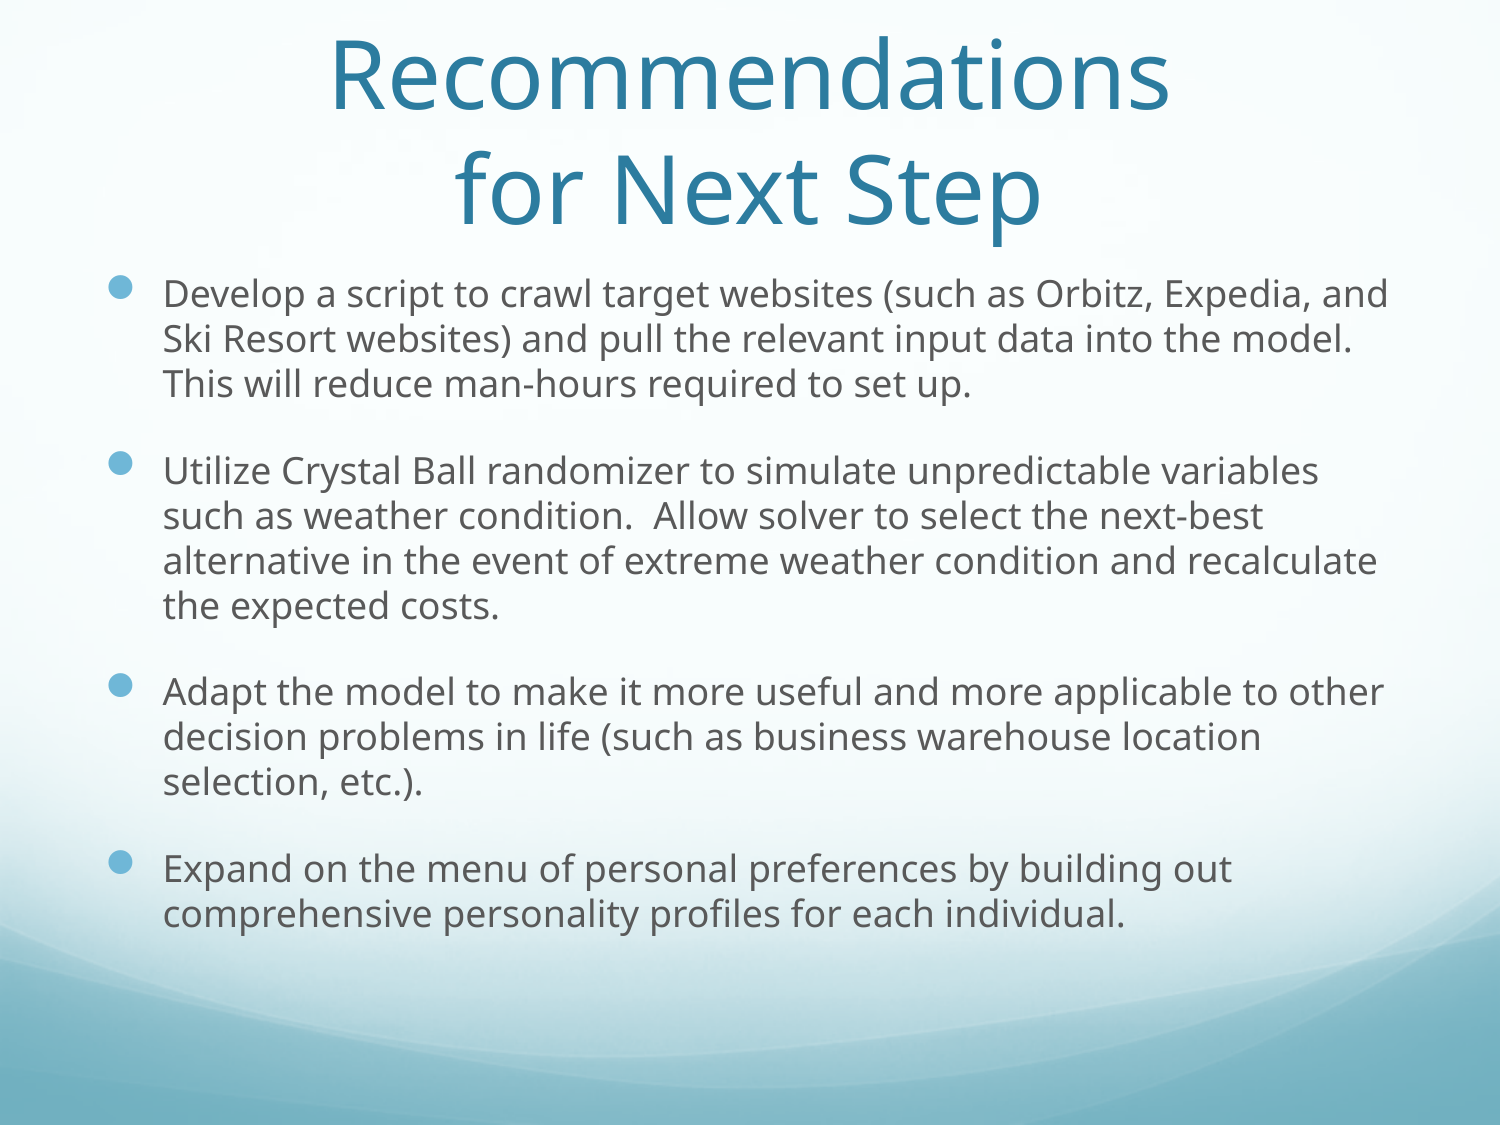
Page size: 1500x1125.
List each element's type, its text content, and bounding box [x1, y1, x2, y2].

list Develop a script to crawl target websites (such as Orbitz, Expedia, and Ski Resort websites) and pull the relevant input data into the model. This will reduce man-hours required to set up. Utilize Crystal Ball randomizer to simulate unpredictable variables such as weather condition. Allow solver to select the next-best alternative in the event of extreme weather condition and recalculate the expected costs. Adapt the model to make it more useful and more applicable to other decision problems in life (such as business warehouse location selection, etc.). Expand on the menu of personal preferences by building out comprehensive personality profiles for each individual. [90, 262, 1410, 975]
title Recommendations for Next Step [90, 31, 1410, 251]
